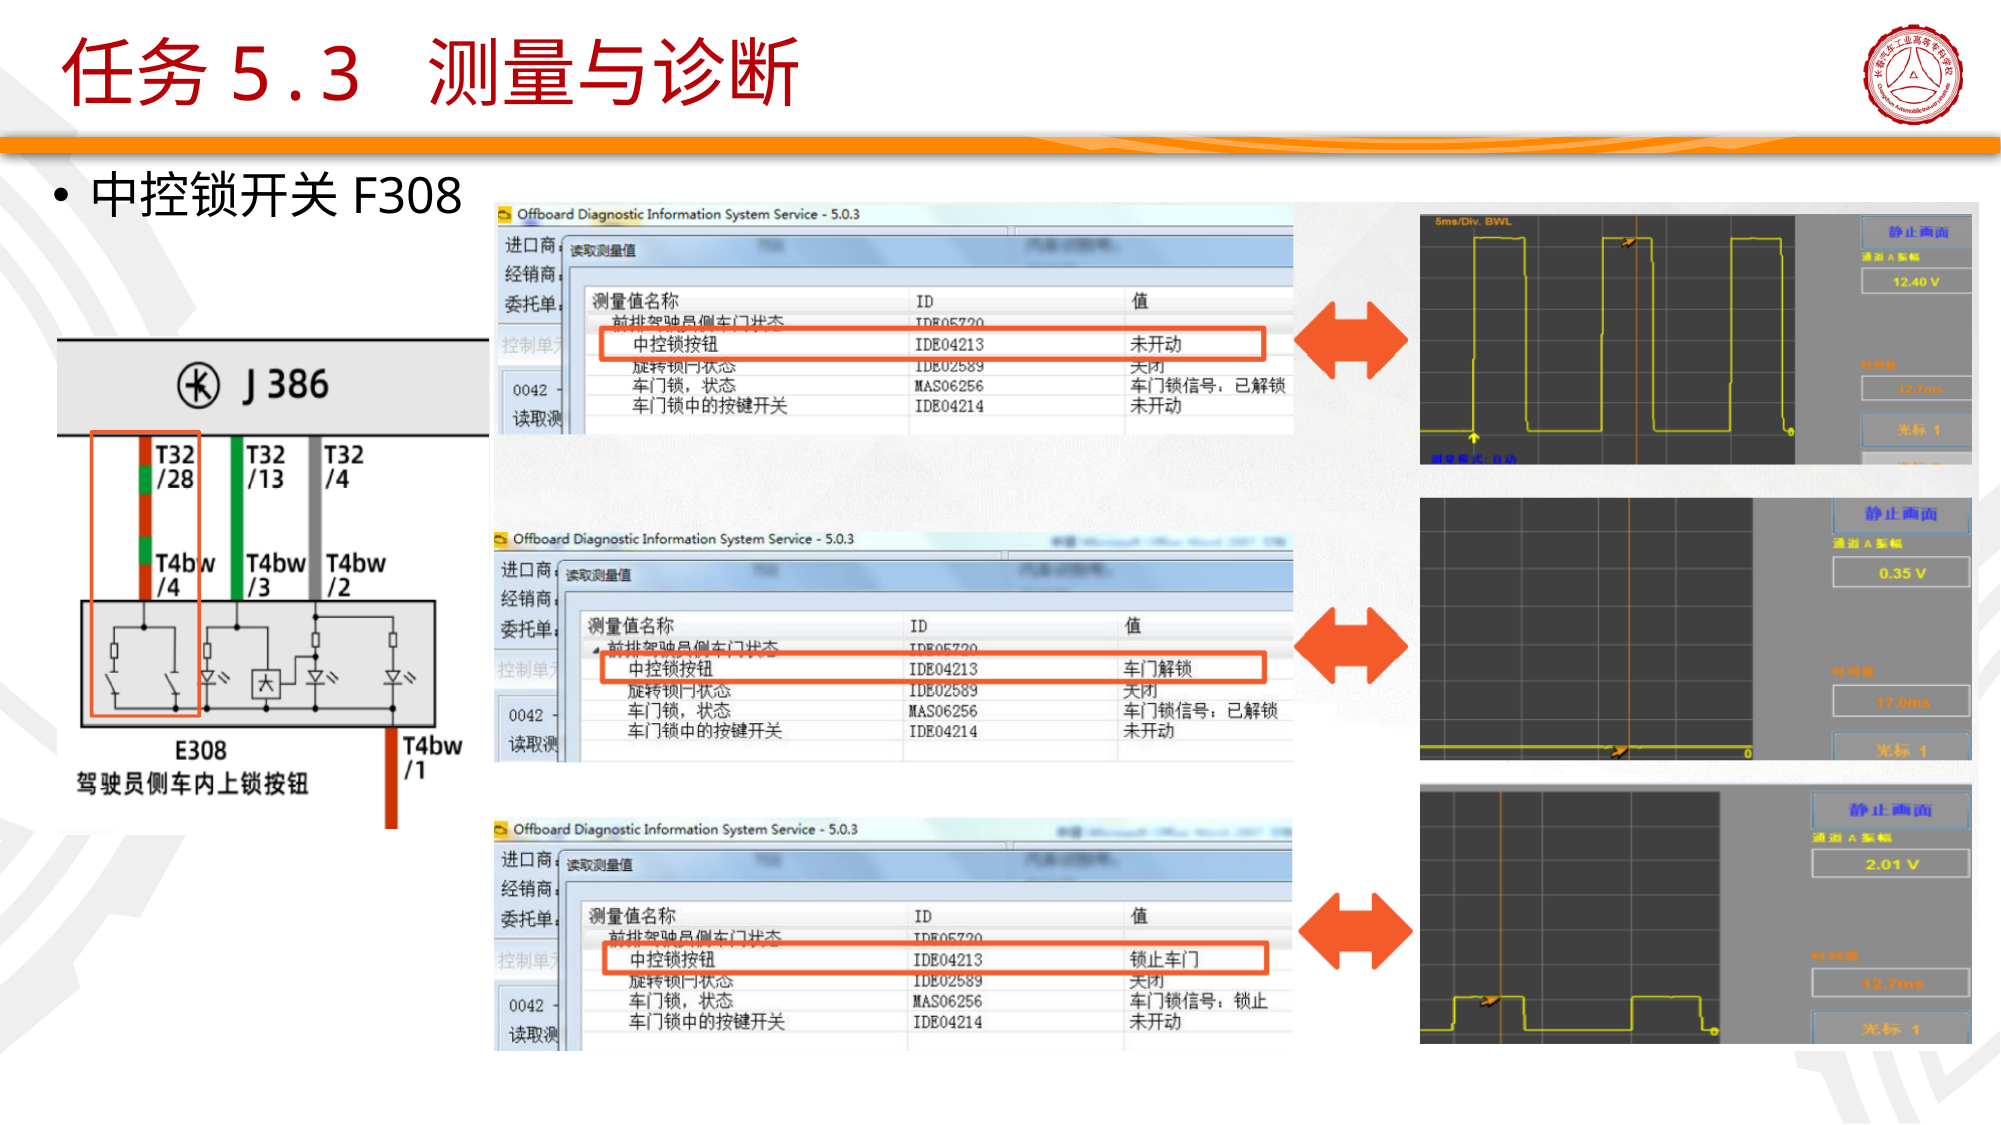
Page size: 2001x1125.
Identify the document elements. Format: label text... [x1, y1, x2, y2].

list 中控锁开关F308 [37, 163, 638, 245]
picture [494, 202, 1979, 1051]
picture [1863, 24, 1963, 125]
picture [57, 336, 490, 835]
title 任务5.3 测量与诊断 [45, 28, 1554, 128]
